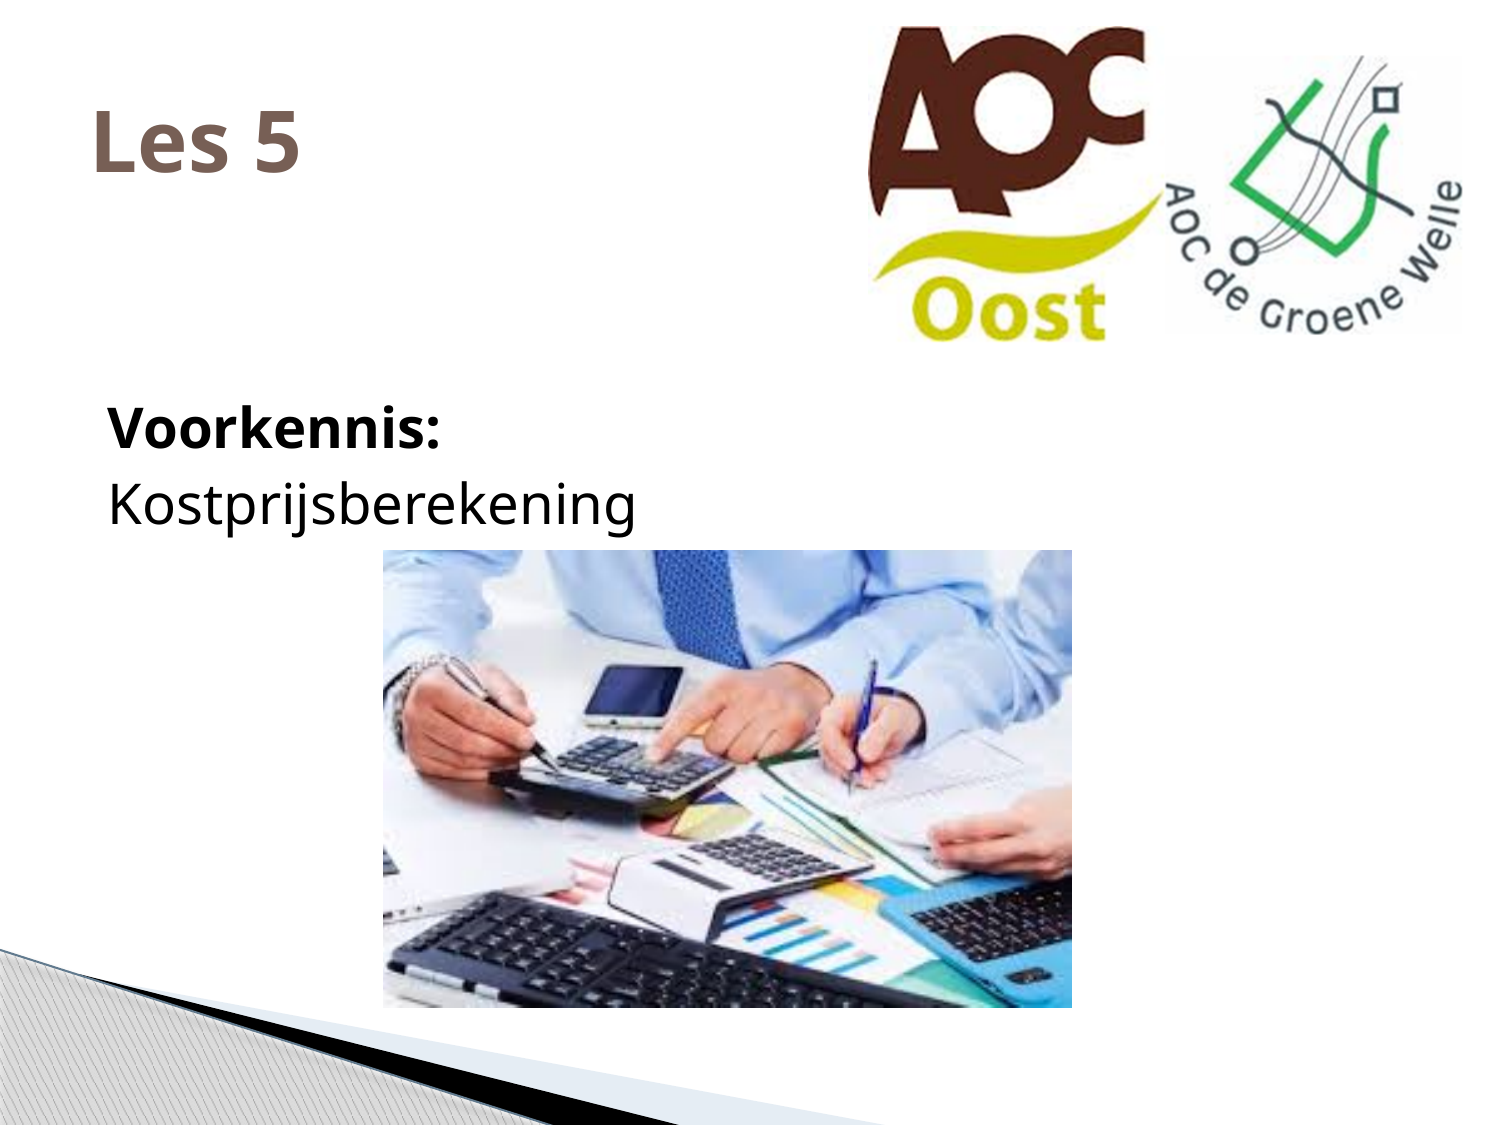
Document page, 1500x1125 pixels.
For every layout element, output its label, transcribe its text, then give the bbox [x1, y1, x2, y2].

picture [383, 550, 1072, 1009]
list Voorkennis: Kostprijsberekening [75, 385, 1425, 986]
title Les 5 [75, 45, 862, 233]
picture [867, 26, 1473, 365]
